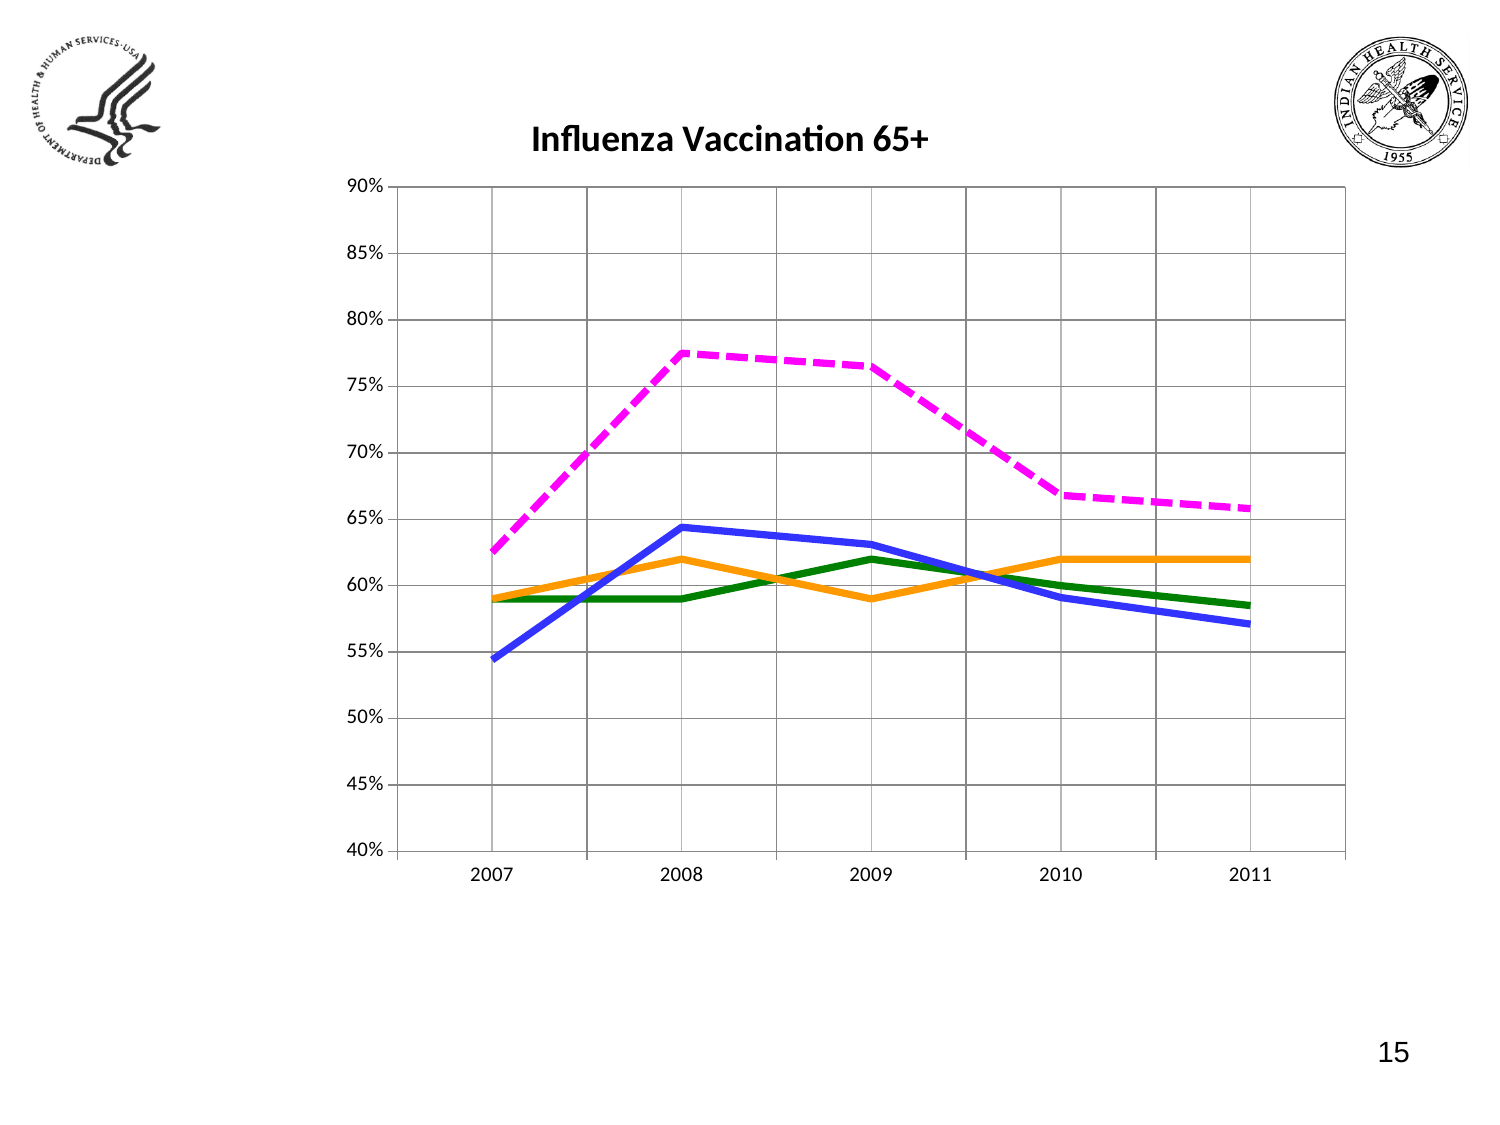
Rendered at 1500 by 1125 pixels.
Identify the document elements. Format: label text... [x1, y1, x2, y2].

picture [28, 33, 164, 169]
chart [99, 112, 1359, 1027]
picture [1333, 33, 1469, 169]
slide_number 15 [1074, 1025, 1425, 1104]
